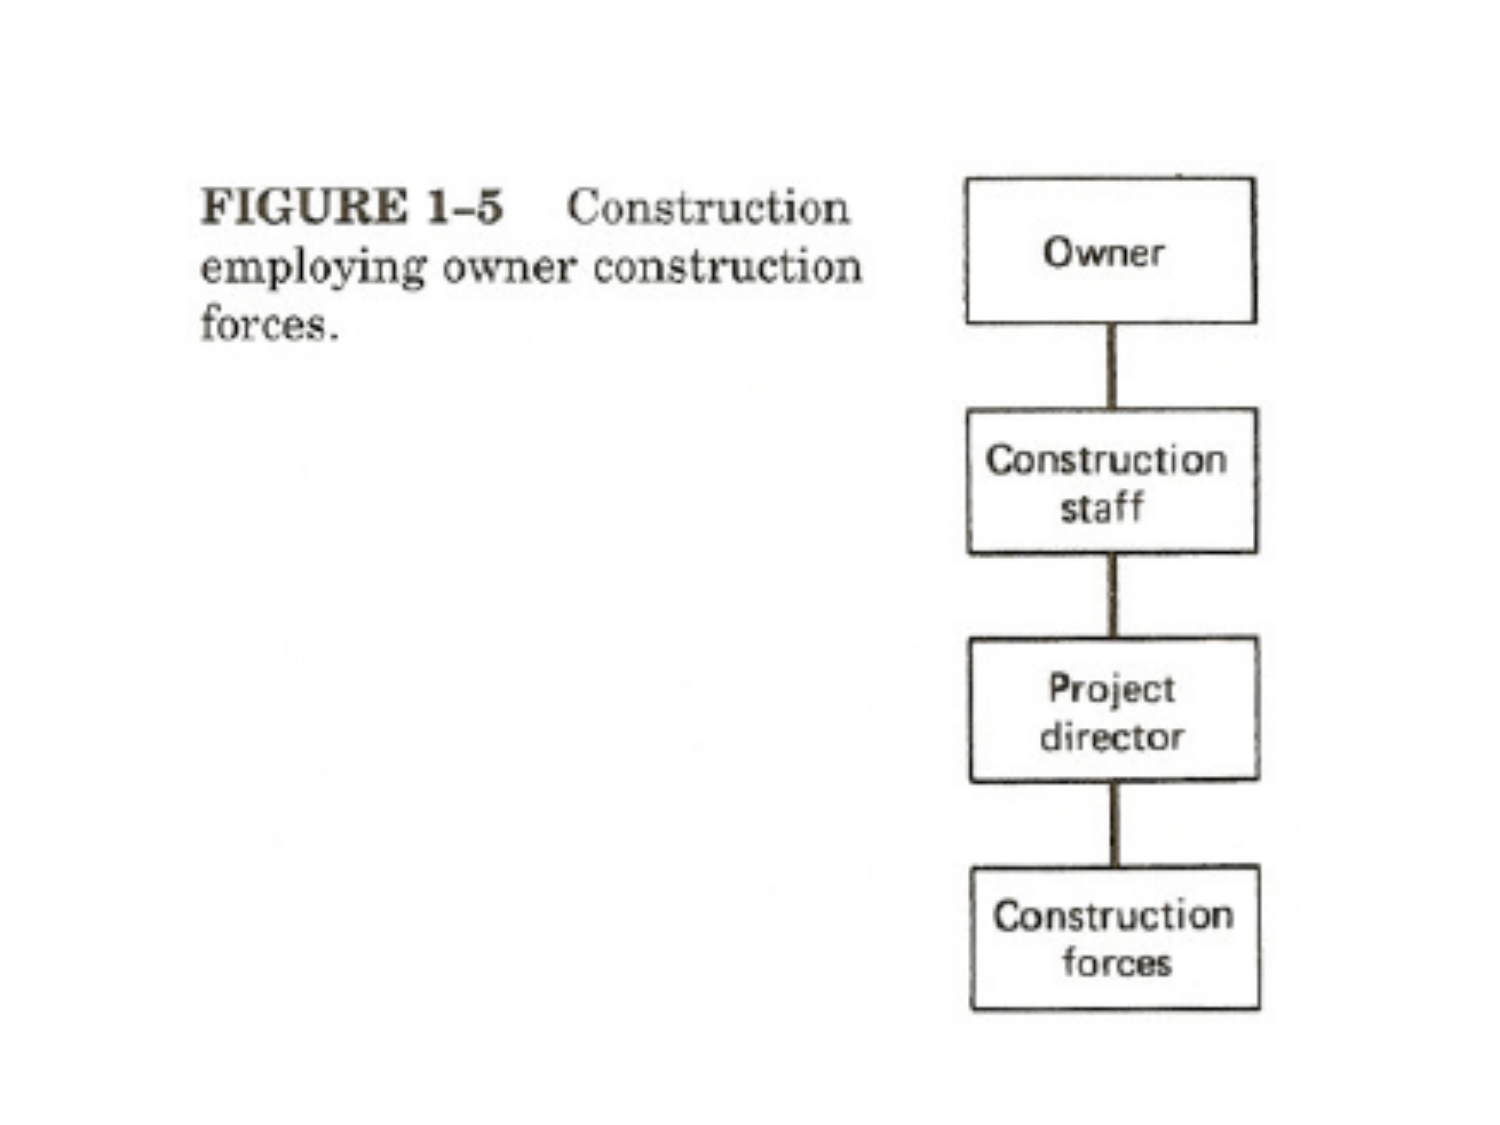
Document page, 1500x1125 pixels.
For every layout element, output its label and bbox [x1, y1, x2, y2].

picture [174, 137, 1301, 1053]
